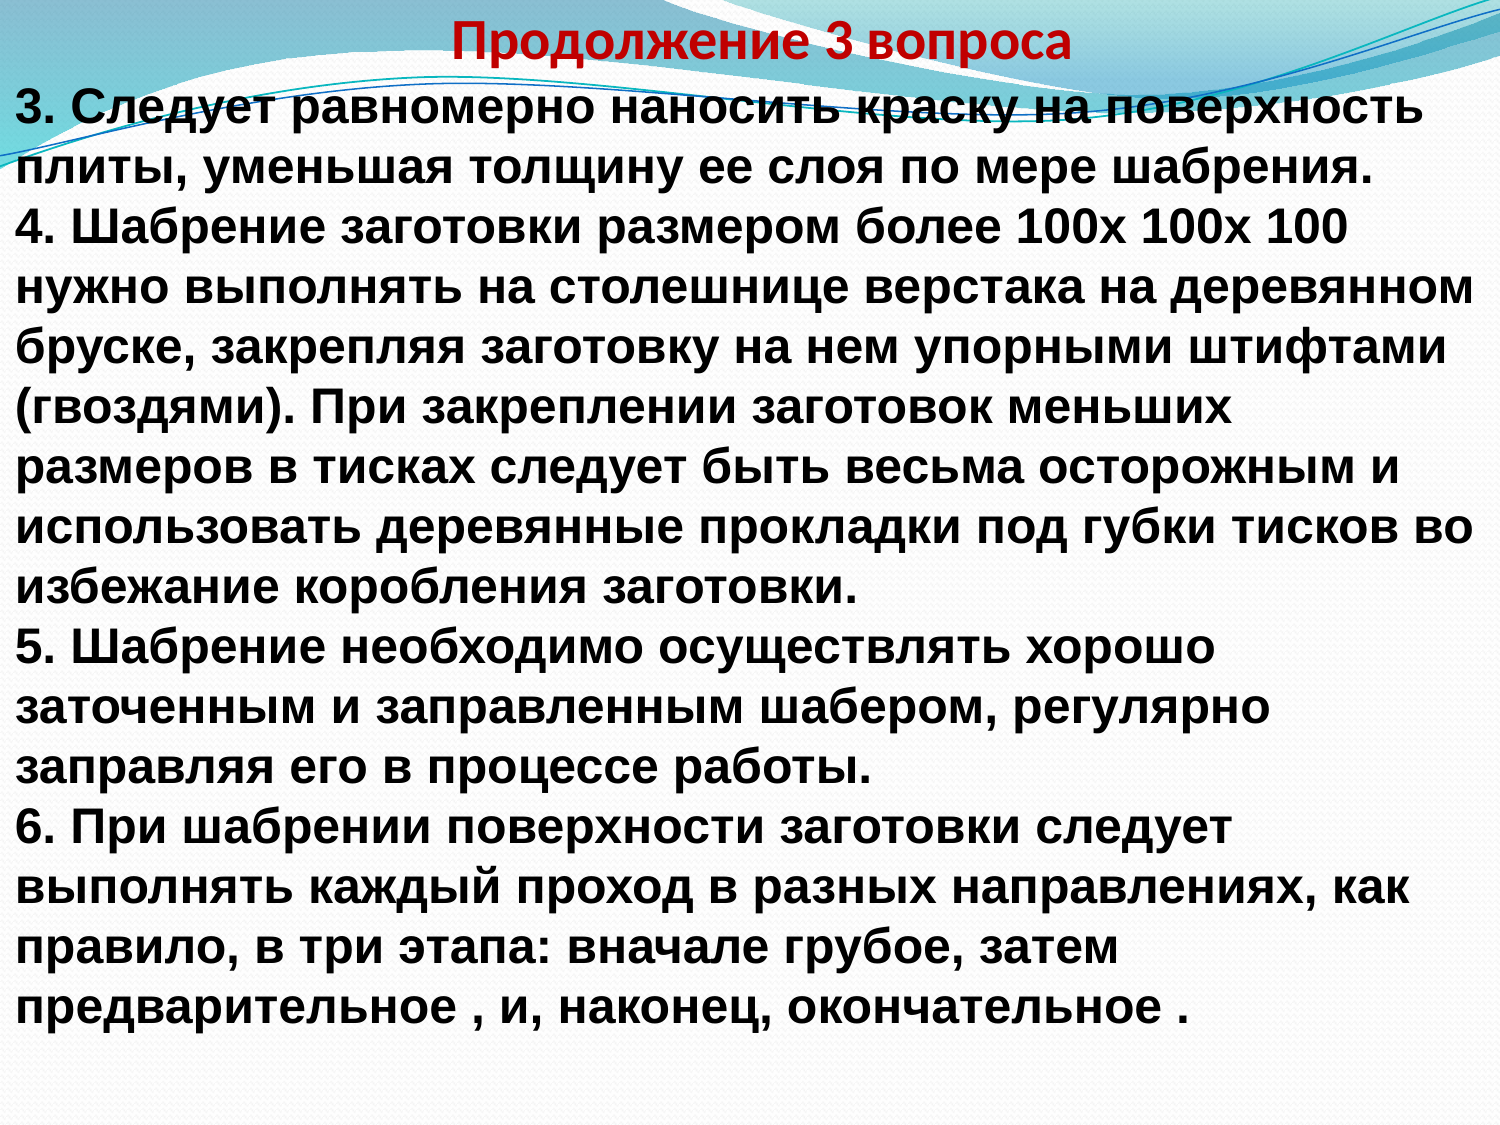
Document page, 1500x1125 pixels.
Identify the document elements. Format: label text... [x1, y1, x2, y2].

title Продолжение 3 вопроса [0, 0, 1500, 66]
text_box 3. Следует равномерно наносить краску на поверхность плиты, уменьшая толщину ее слоя по мере шабрения. 4. Шабрение заготовки размером более 100х 100х 100 нужно выполнять на столешнице верстака на деревянном бруске, закрепляя заготовку на нем упорными штифтами (гвоздями). При закреплении заготовок меньших размеров в тисках следует быть весьма осторожным и использовать деревянные прокладки под губки тисков во избежание коробления заготовки. 5. Шабрение необходимо осуществлять хорошо заточенным и заправленным шабером, регулярно заправляя его в процессе работы. 6. При шабрении поверхности заготовки следует выполнять каждый проход в разных направлениях, как правило, в три этапа: вначале грубое, затем предварительное , и, наконец, окончательное . [0, 66, 1500, 1125]
